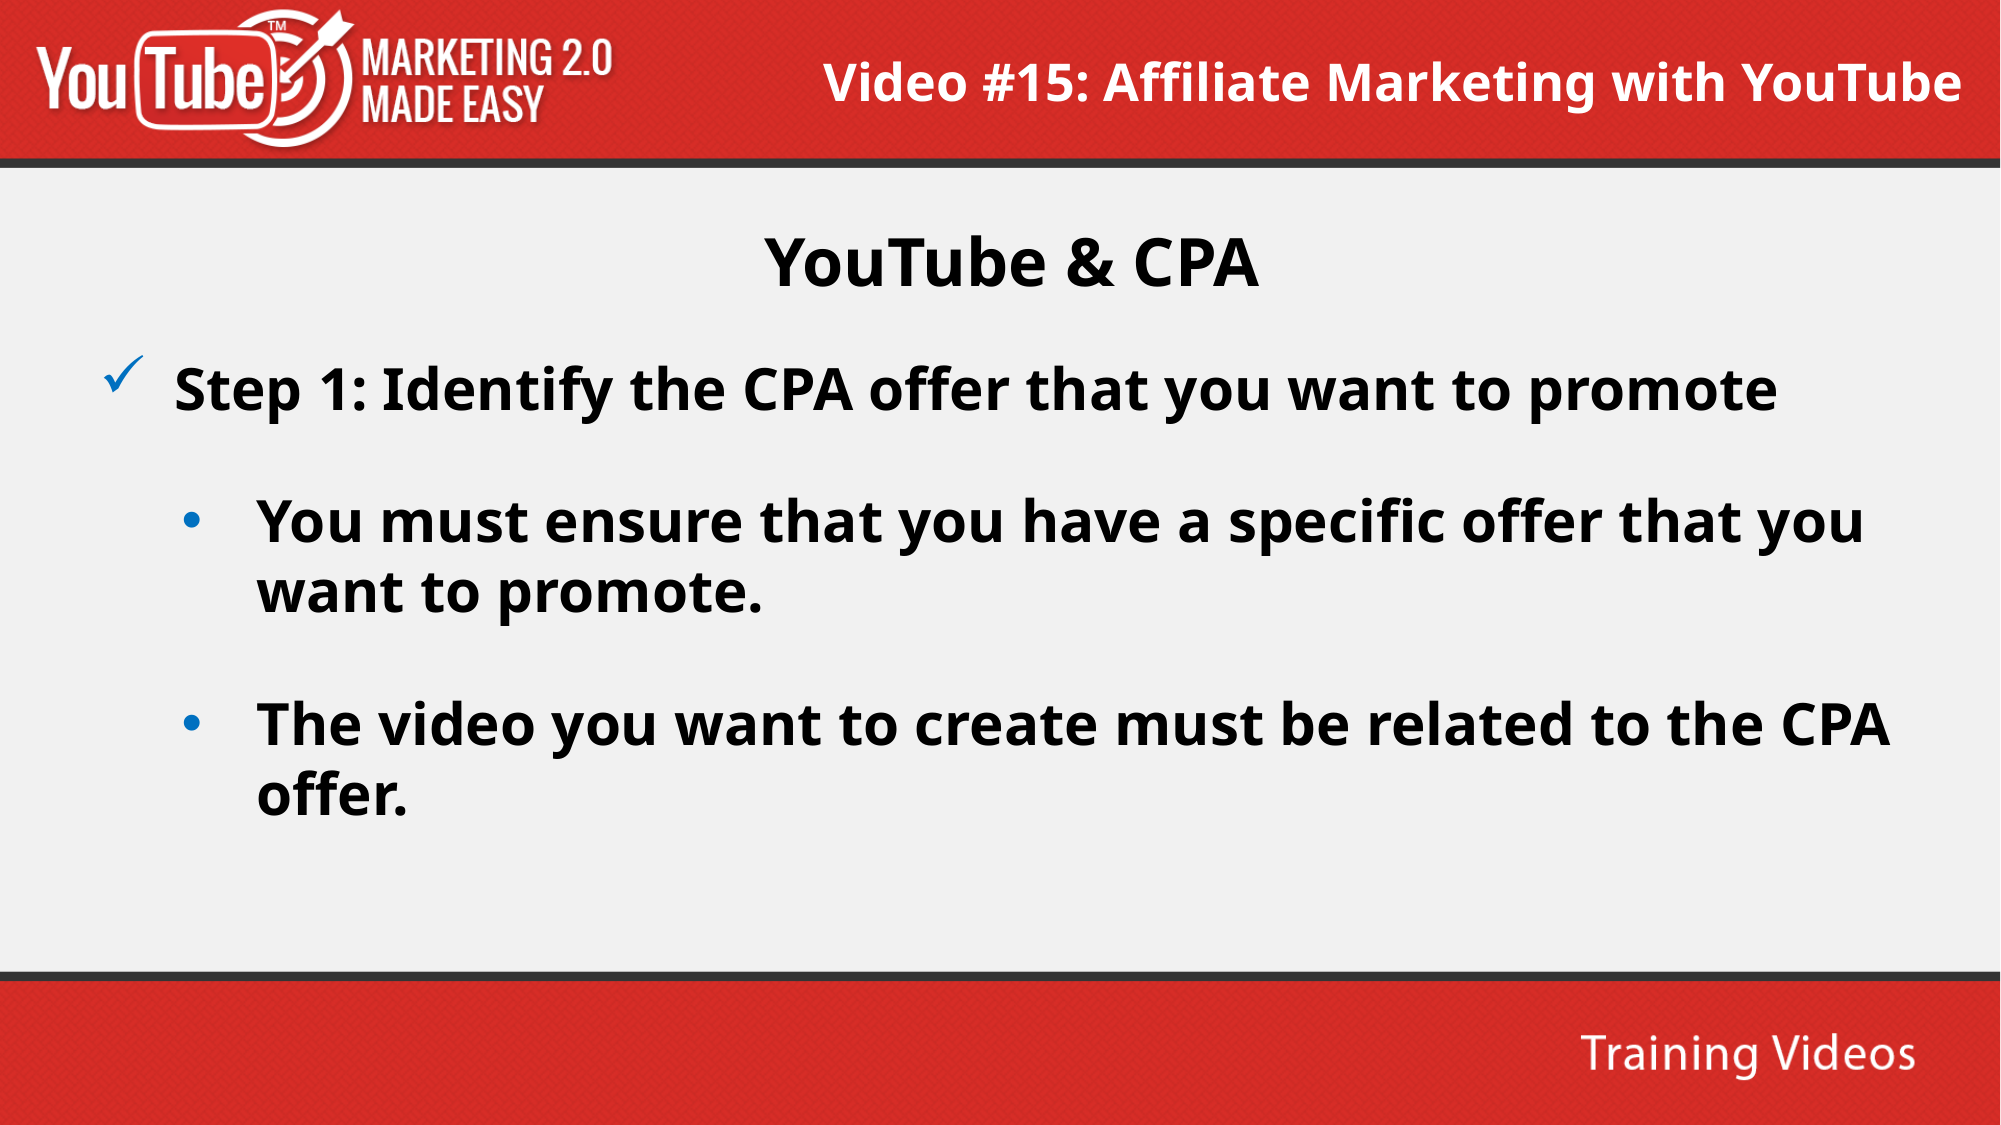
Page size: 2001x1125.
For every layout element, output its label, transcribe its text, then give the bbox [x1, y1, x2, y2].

text_box Step 1: Identify the CPA offer that you want to promote [84, 344, 1939, 429]
text_box Video #15: Affiliate Marketing with YouTube [725, 41, 1979, 119]
picture [0, 0, 2001, 1125]
text_box The video you want to create must be related to the CPA offer. [166, 679, 1937, 835]
text_box YouTube & CPA [84, 212, 1922, 307]
text_box You must ensure that you have a specific offer that you want to promote. [166, 476, 1940, 632]
